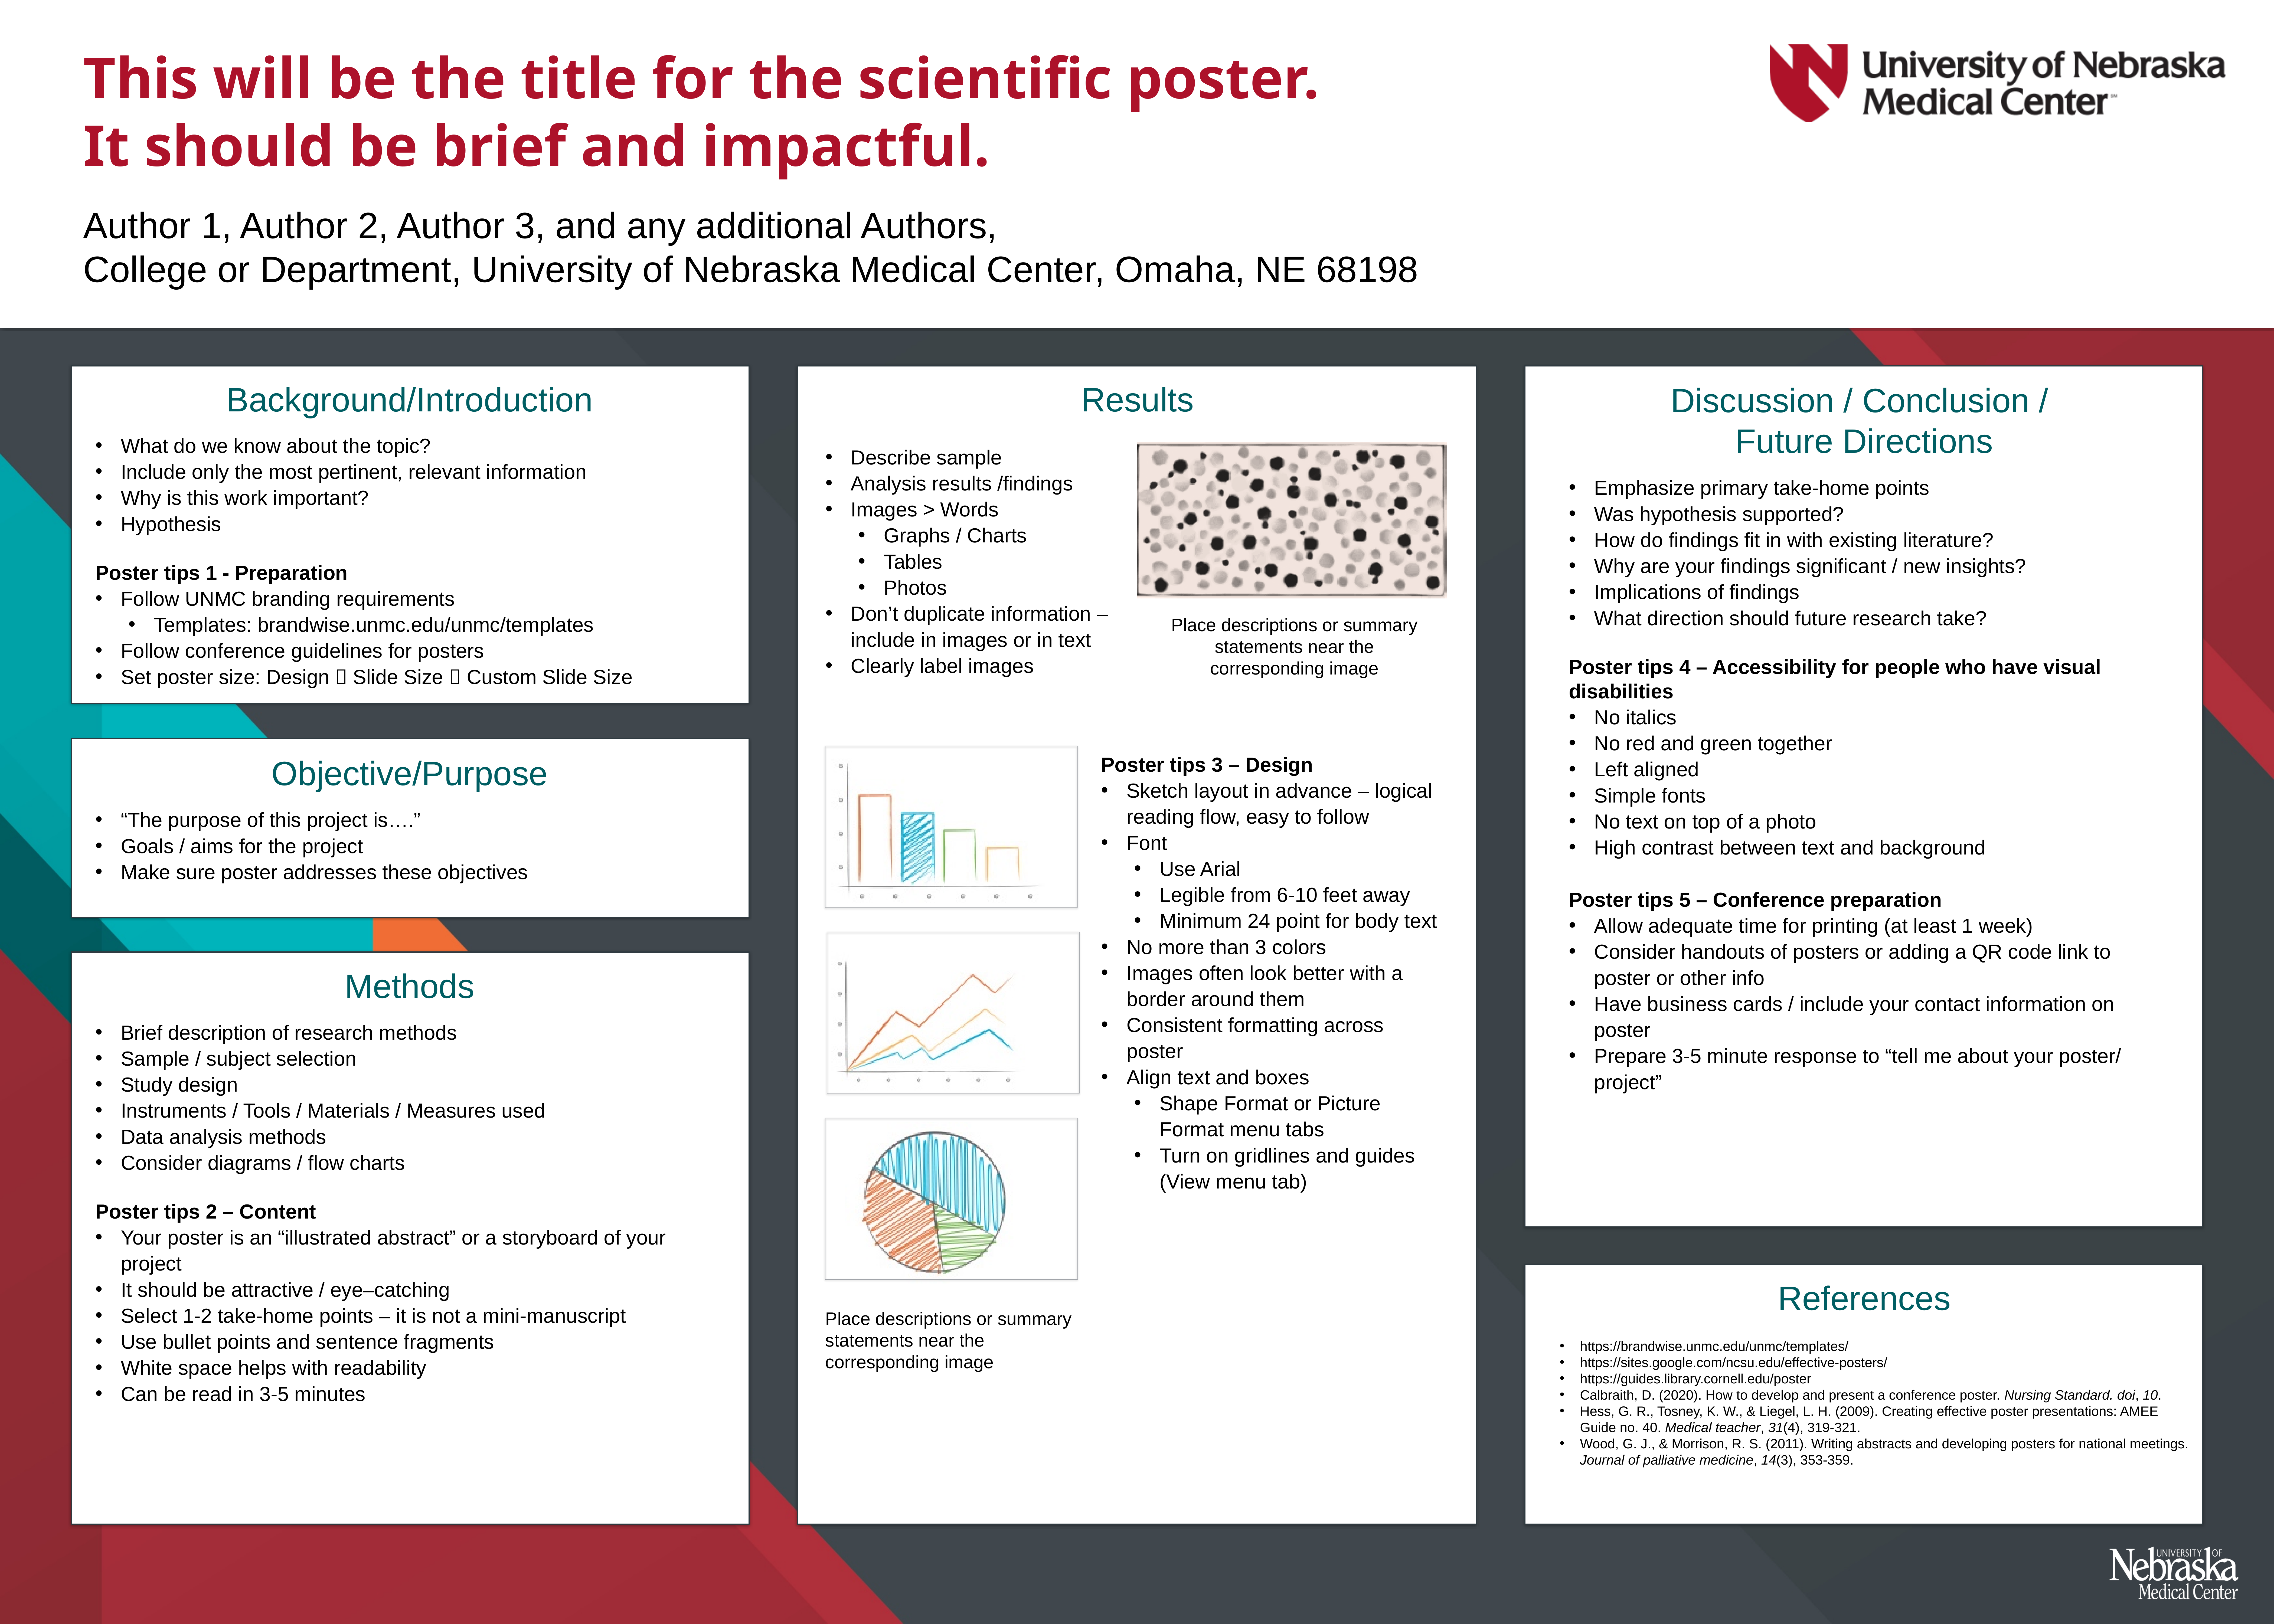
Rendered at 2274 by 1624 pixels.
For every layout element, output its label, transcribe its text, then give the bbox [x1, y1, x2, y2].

picture [0, 328, 2274, 1624]
text_box What do we know about the topic? Include only the most pertinent, relevant information Why is this work important? Hypothesis Poster tips 1 - Preparation Follow UNMC branding requirements Templates: brandwise.unmc.edu/unmc/templates Follow conference guidelines for posters Set poster size: Design  Slide Size  Custom Slide Size [91, 429, 727, 690]
text_box https://brandwise.unmc.edu/unmc/templates/ https://sites.google.com/ncsu.edu/effective-posters/ https://guides.library.cornell.edu/poster Calbraith, D. (2020). How to develop and present a conference poster. Nursing Standard. doi, 10. Hess, G. R., Tosney, K. W., & Liegel, L. H. (2009). Creating effective poster presentations: AMEE Guide no. 40. Medical teacher, 31(4), 319-321. Wood, G. J., & Morrison, R. S. (2011). Writing abstracts and developing posters for national meetings. Journal of palliative medicine, 14(3), 353-359. [1556, 1335, 2194, 1470]
text_box References [1526, 1274, 2203, 1319]
text_box Poster tips 3 – Design Sketch layout in advance – logical reading flow, easy to follow Font Use Arial Legible from 6-10 feet away Minimum 24 point for body text No more than 3 colors Images often look better with a border around them Consistent formatting across poster Align text and boxes Shape Format or Picture Format menu tabs Turn on gridlines and guides (View menu tab) [1097, 749, 1447, 1195]
text_box [1525, 366, 2203, 1227]
text_box [797, 366, 1477, 1524]
text_box Discussion / Conclusion / Future Directions [1526, 376, 2203, 462]
text_box Objective/Purpose [71, 749, 748, 794]
text_box Author 1, Author 2, Author 3, and any additional Authors, College or Department, University of Nebraska Medical Center, Omaha, NE 68198 [79, 199, 1778, 292]
text_box [1525, 1265, 2203, 1524]
text_box Methods [71, 962, 748, 1007]
text_box [71, 366, 749, 703]
text_box [827, 932, 1080, 1093]
title This will be the title for the scientific poster. It should be brief and impactful. [79, 40, 1493, 199]
text_box [71, 738, 749, 917]
title This will be the title for the scientific poster. It should be brief and impactful. [79, 292, 1493, 315]
text_box Results [798, 376, 1477, 421]
text_box Place descriptions or summary statements near the corresponding image [1164, 611, 1425, 680]
text_box Brief description of research methods Sample / subject selection Study design Instruments / Tools / Materials / Measures used Data analysis methods Consider diagrams / flow charts Poster tips 2 – Content Your poster is an “illustrated abstract” or a storyboard of your project It should be attractive / eye–catching Select 1-2 take-home points – it is not a mini-manuscript Use bullet points and sentence fragments White space helps with readability Can be read in 3-5 minutes [91, 1016, 727, 1407]
text_box Place descriptions or summary statements near the corresponding image [821, 1305, 1078, 1374]
text_box Emphasize primary take-home points Was hypothesis supported? How do findings fit in with existing literature? Why are your findings significant / new insights? Implications of findings What direction should future research take? Poster tips 4 – Accessibility for people who have visual disabilities No italics No red and green together Left aligned Simple fonts No text on top of a photo High contrast between text and background Poster tips 5 – Conference preparation Allow adequate time for printing (at least 1 week) Consider handouts of posters or adding a QR code link to poster or other info Have business cards / include your contact information on poster Prepare 3-5 minute response to “tell me about your poster/ project” [1565, 471, 2174, 1095]
text_box [825, 1118, 1078, 1280]
text_box Background/Introduction [71, 376, 748, 421]
text_box [1067, 746, 1078, 908]
text_box [71, 952, 749, 1524]
text_box “The purpose of this project is….” Goals / aims for the project Make sure poster addresses these objectives [91, 803, 727, 885]
text_box Describe sample Analysis results /findings Images > Words Graphs / Charts Tables Photos Don’t duplicate information – include in images or in text Clearly label images [821, 440, 1113, 679]
